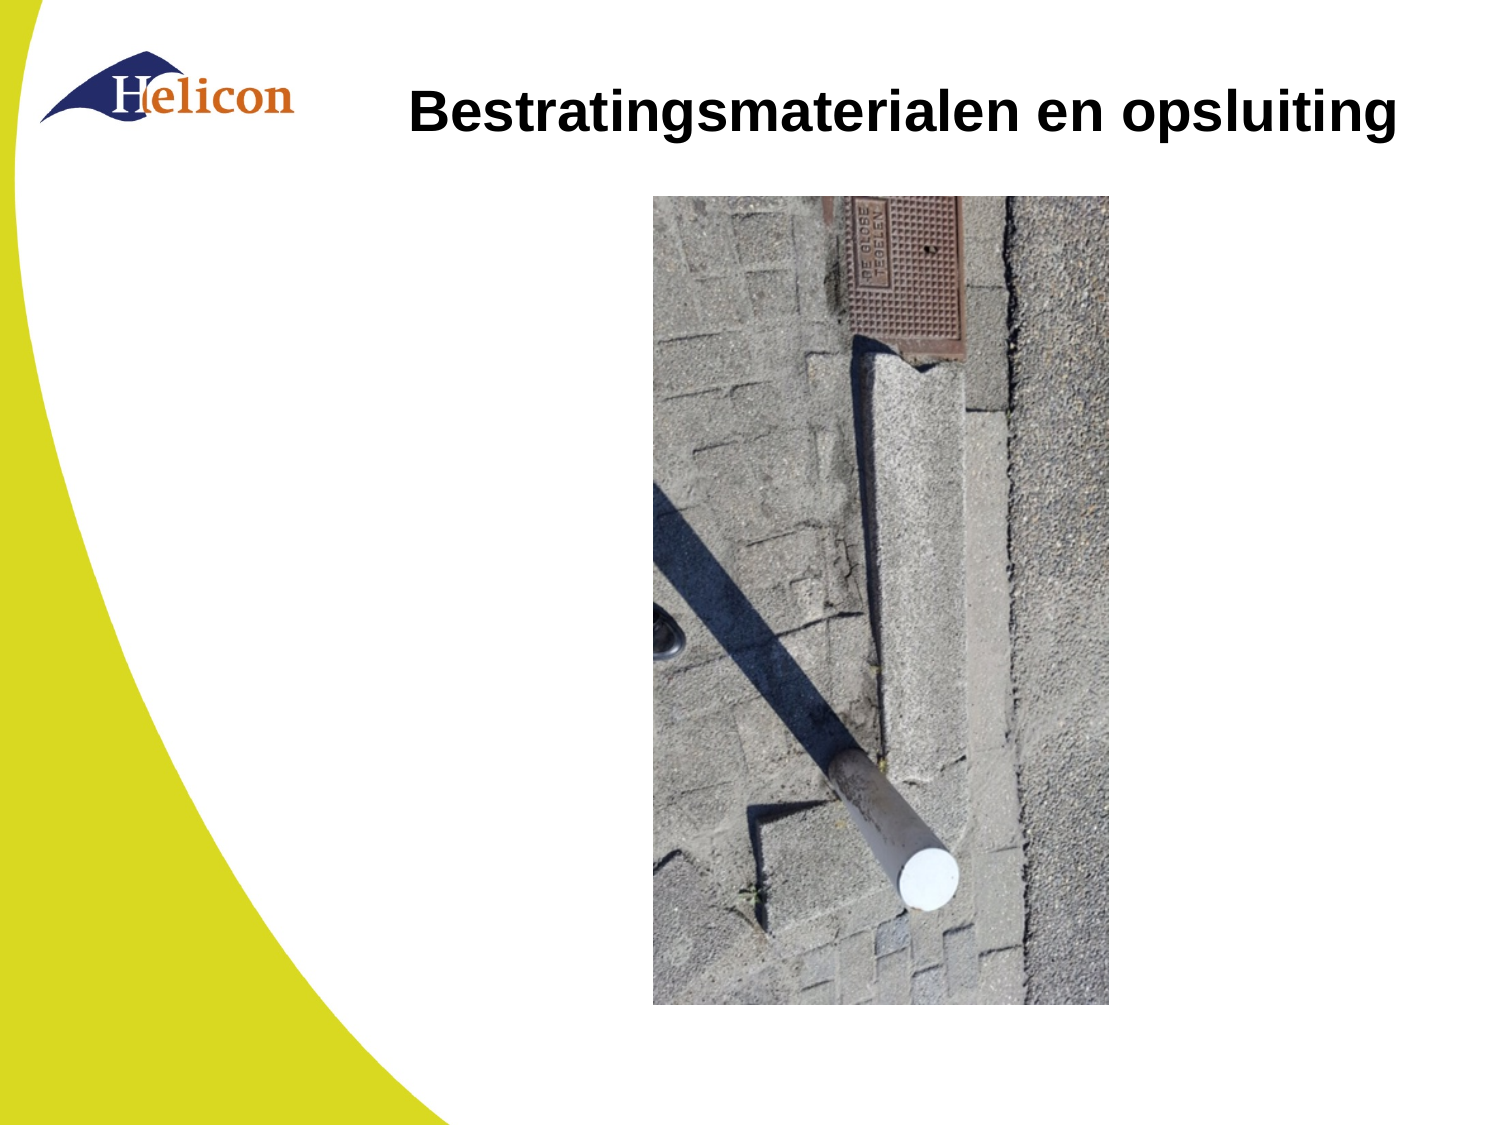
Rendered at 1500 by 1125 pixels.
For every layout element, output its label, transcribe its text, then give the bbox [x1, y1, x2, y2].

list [653, 196, 1109, 1006]
title Bestratingsmaterialen en opsluiting [324, 54, 1415, 161]
picture [0, 0, 1500, 1125]
